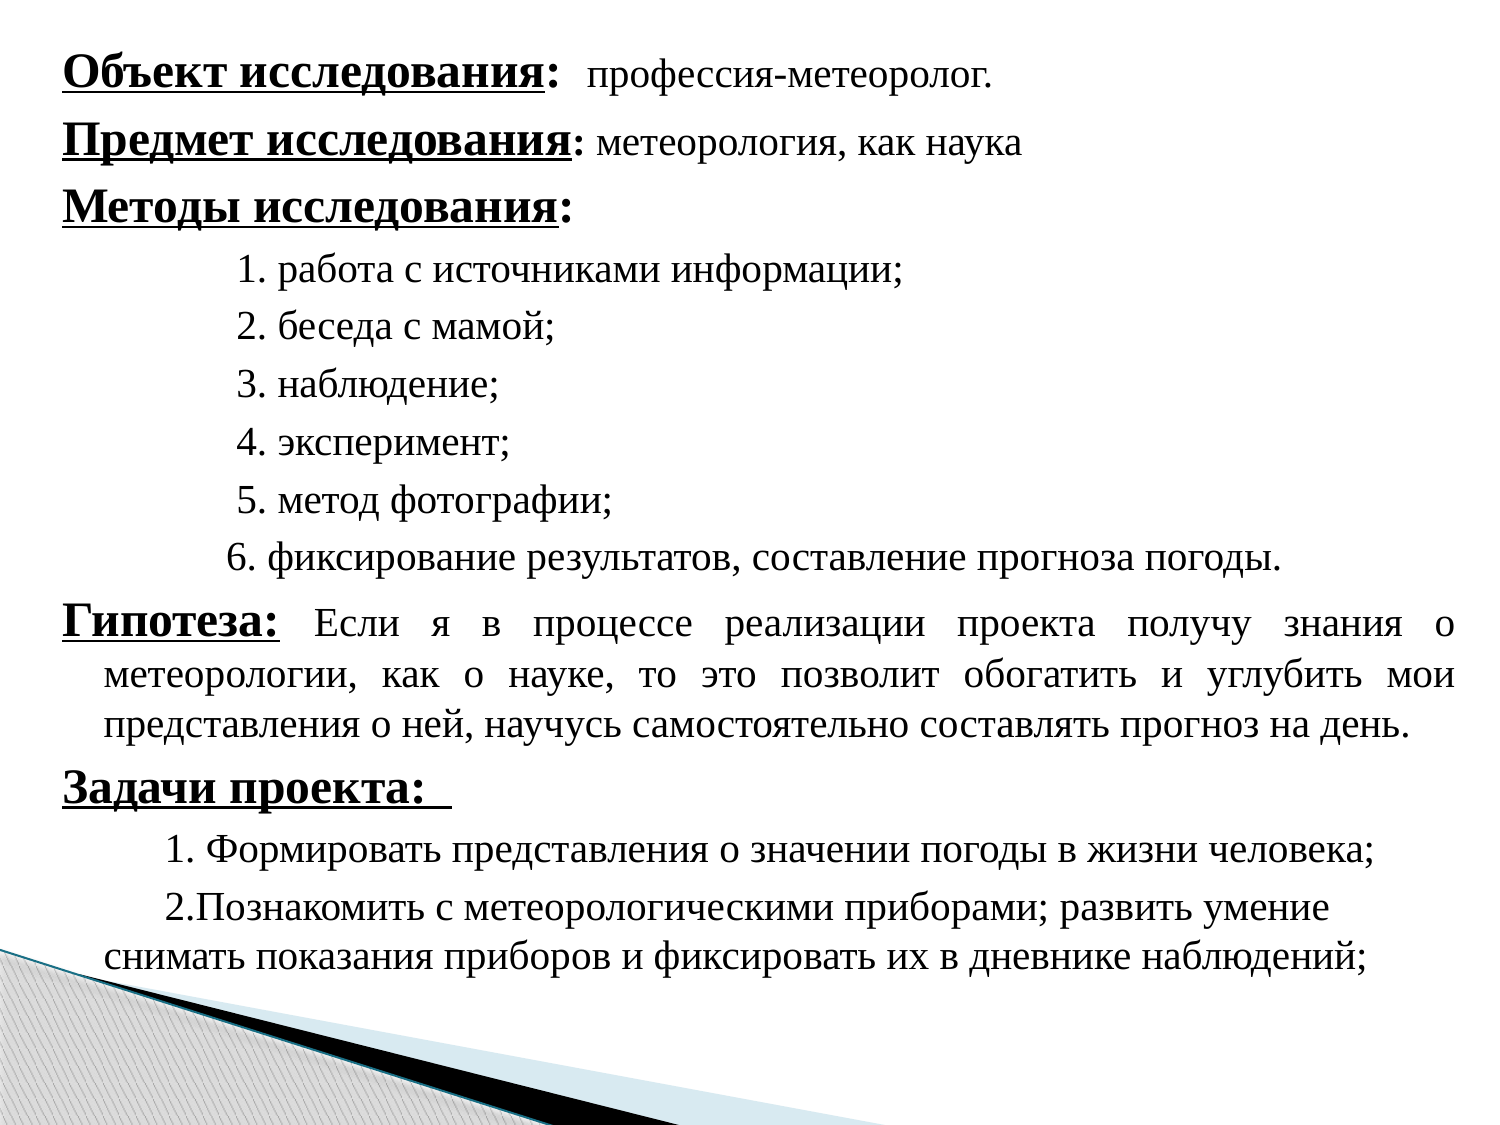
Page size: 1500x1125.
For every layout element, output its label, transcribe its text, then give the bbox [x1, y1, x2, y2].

list Объект исследования: профессия-метеоролог. Предмет исследования: метеорология, как наука Методы исследования: 1. работа с источниками информации; 2. беседа с мамой; 3. наблюдение; 4. эксперимент; 5. метод фотографии; 6. фиксирование результатов, составление прогноза погоды. Гипотеза: Если я в процессе реализации проекта получу знания о метеорологии, как о науке, то это позволит обогатить и углубить мои представления о ней, научусь самостоятельно составлять прогноз на день. Задачи проекта: 1. Формировать представления о значении погоды в жизни человека; 2.Познакомить с метеорологическими приборами; развить умение снимать показания приборов и фиксировать их в дневнике наблюдений; [29, 30, 1471, 986]
